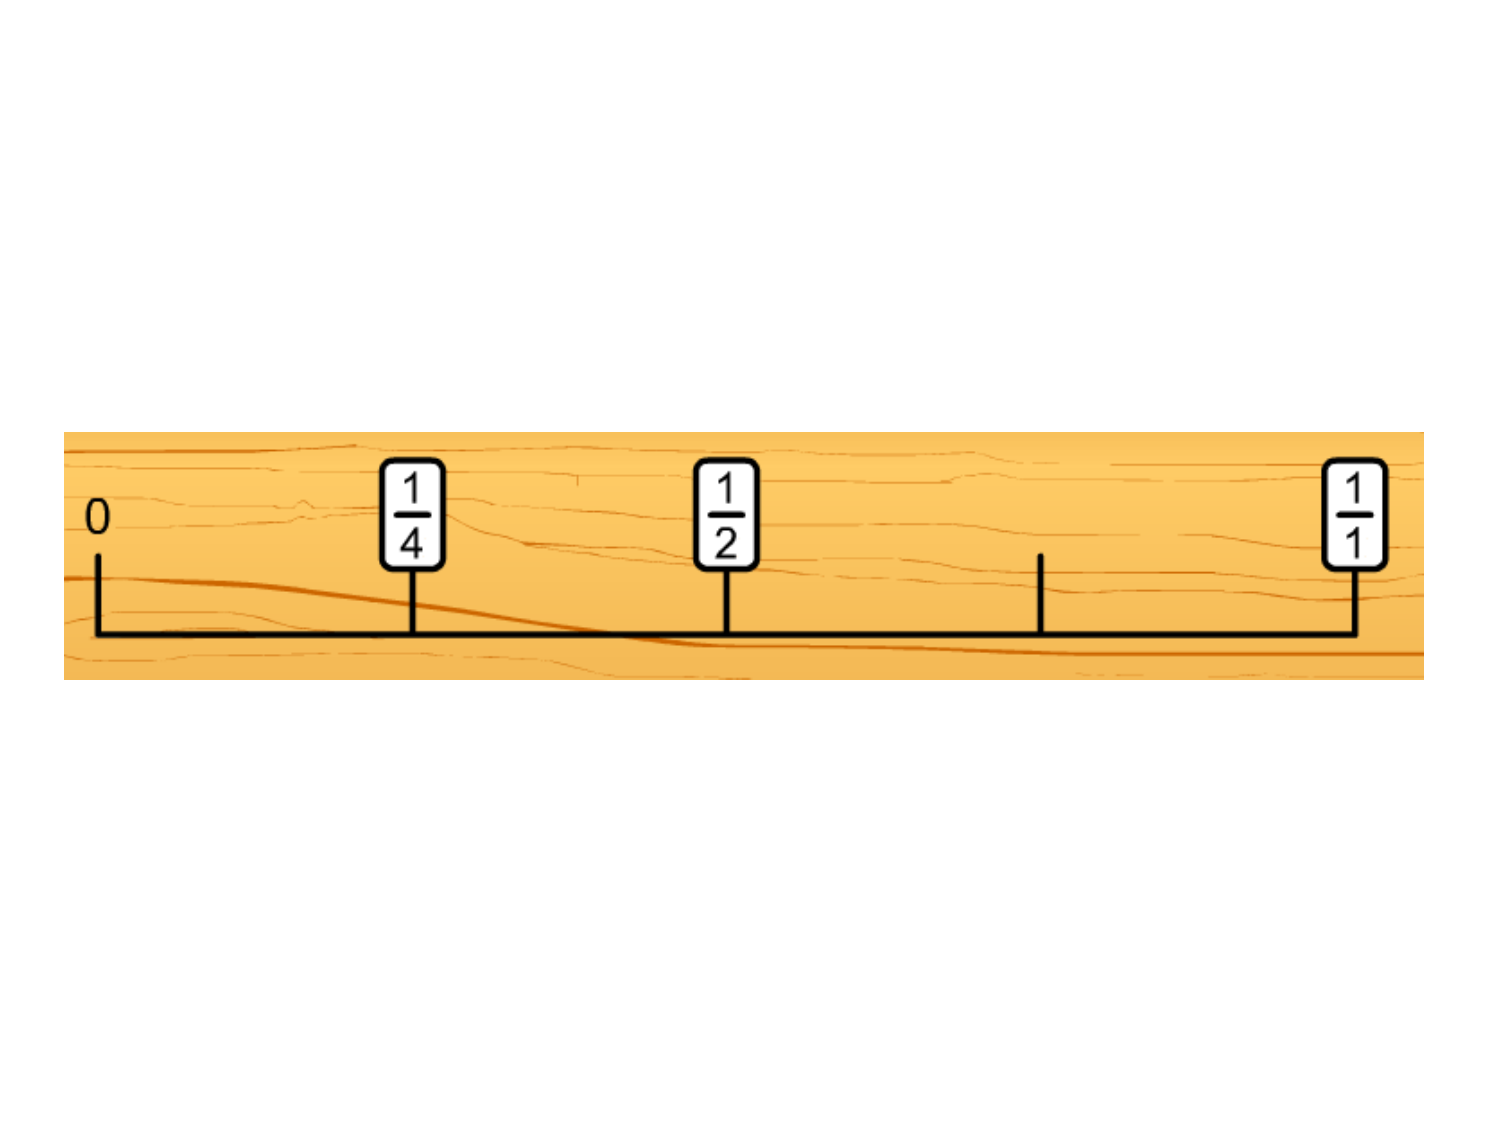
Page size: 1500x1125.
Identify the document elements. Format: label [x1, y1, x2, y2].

picture [64, 432, 1424, 680]
